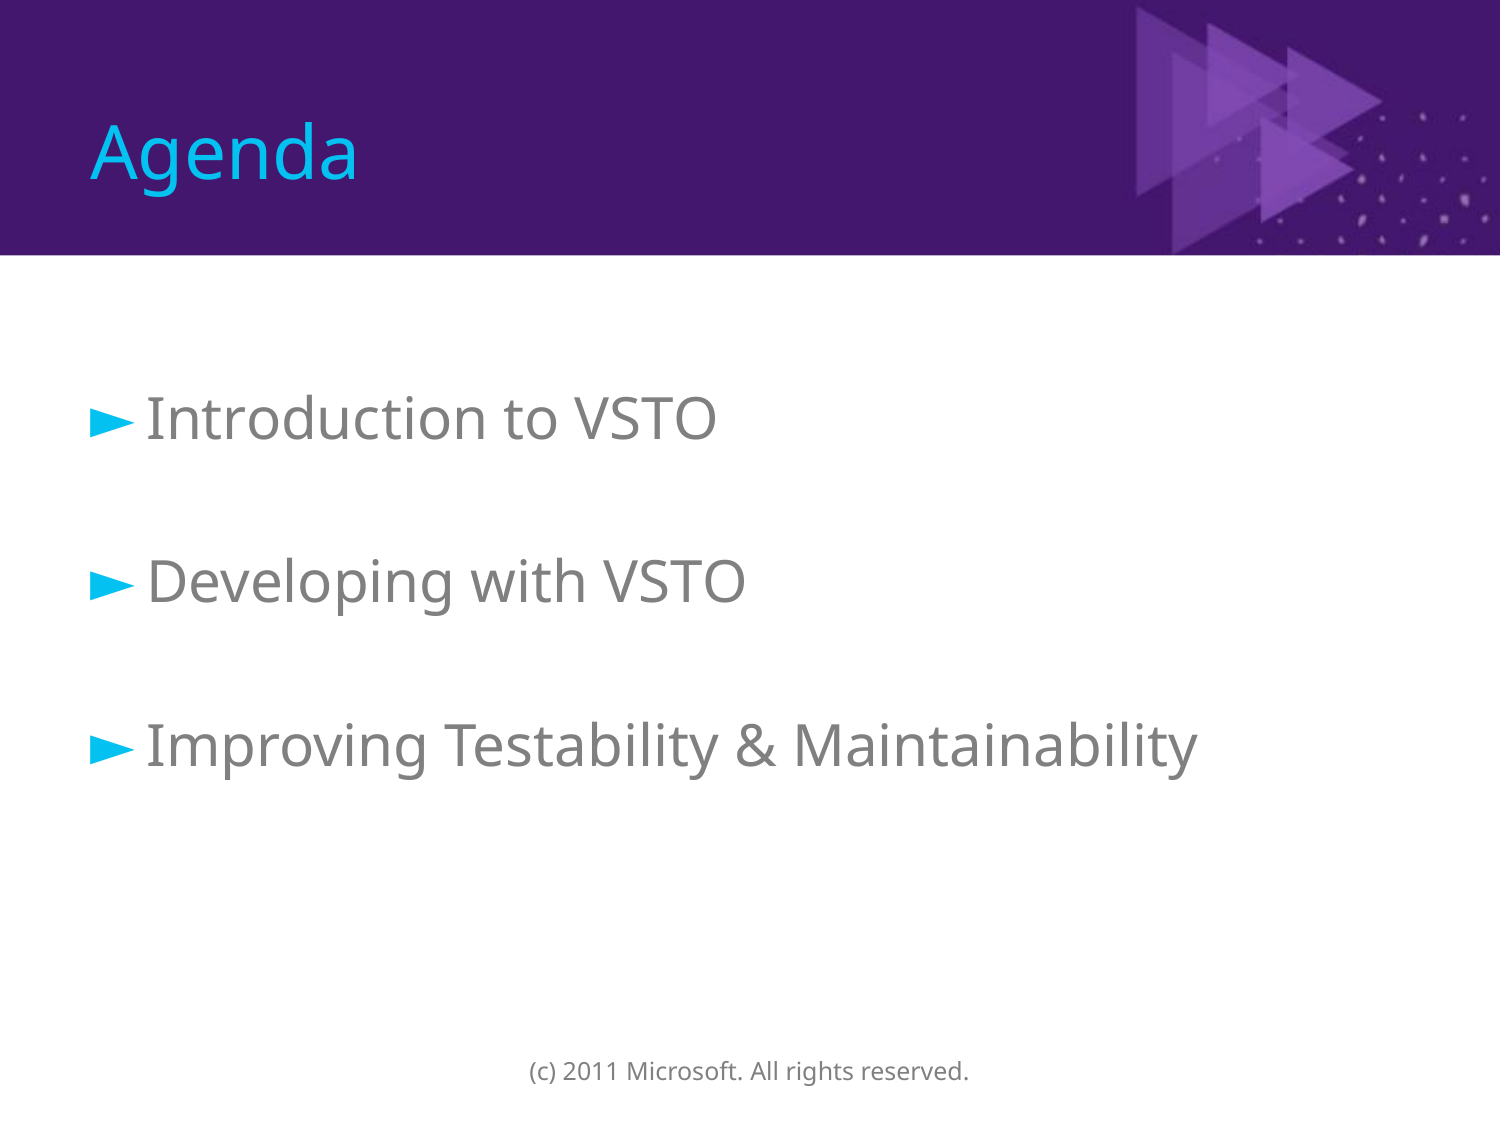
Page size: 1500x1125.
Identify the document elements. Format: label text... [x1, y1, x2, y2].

picture [0, 0, 1500, 255]
footer (c) 2011 Microsoft. All rights reserved. [512, 1042, 988, 1103]
title Agenda [75, 56, 1425, 244]
list Introduction to VSTO Developing with VSTO Improving Testability & Maintainability [75, 373, 1425, 1005]
